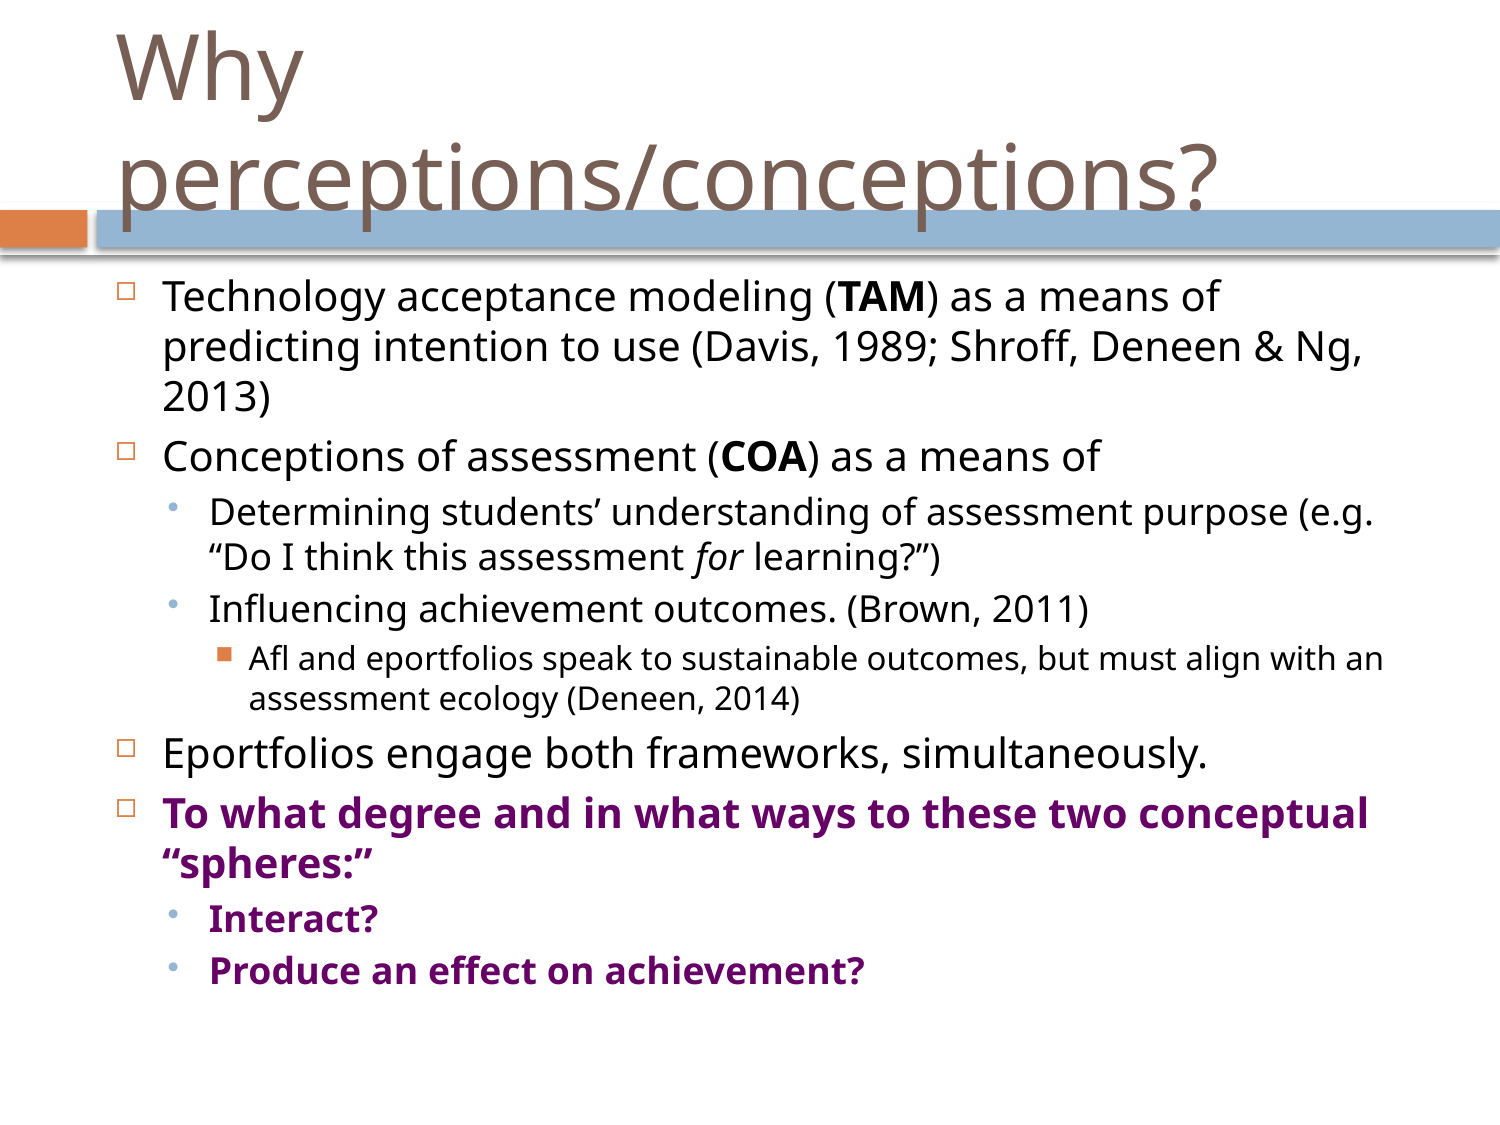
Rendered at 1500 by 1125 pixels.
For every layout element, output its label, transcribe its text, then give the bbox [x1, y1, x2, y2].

list Technology acceptance modeling (TAM) as a means of predicting intention to use (Davis, 1989; Shroff, Deneen & Ng, 2013) Conceptions of assessment (COA) as a means of Determining students’ understanding of assessment purpose (e.g. “Do I think this assessment for learning?”) Influencing achievement outcomes. (Brown, 2011) Afl and eportfolios speak to sustainable outcomes, but must align with an assessment ecology (Deneen, 2014) Eportfolios engage both frameworks, simultaneously. To what degree and in what ways to these two conceptual “spheres:” Interact? Produce an effect on achievement? [100, 262, 1438, 1000]
title Why perceptions/conceptions? [100, 37, 1438, 200]
